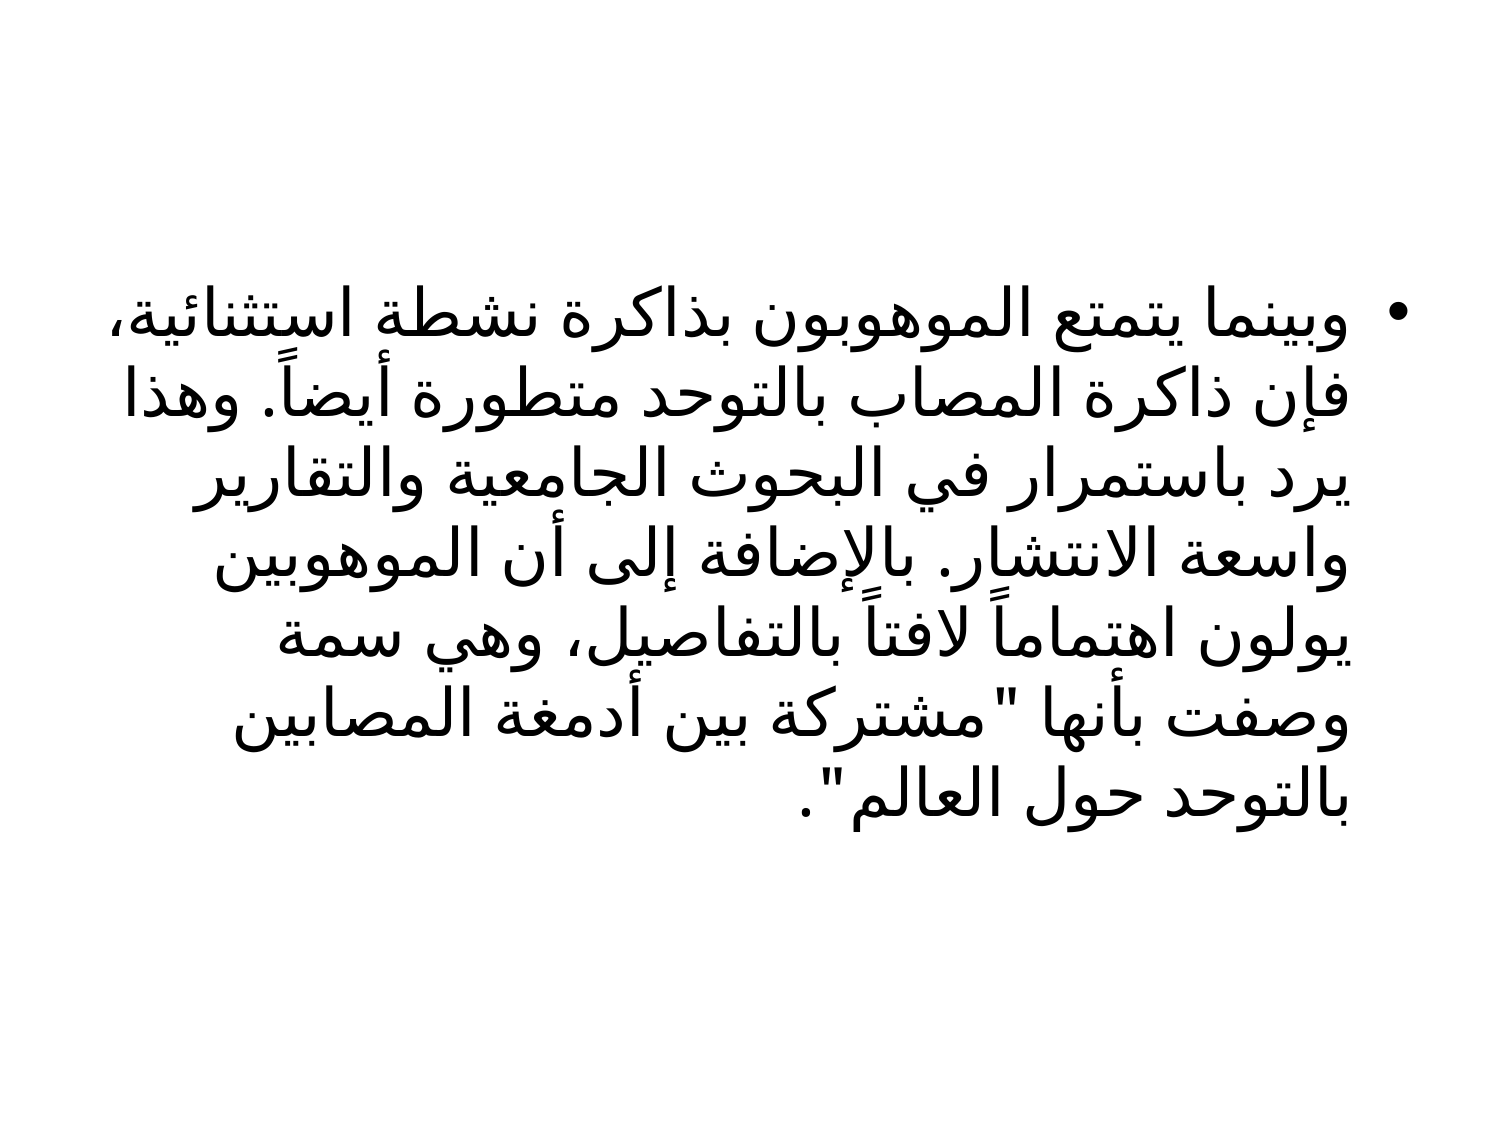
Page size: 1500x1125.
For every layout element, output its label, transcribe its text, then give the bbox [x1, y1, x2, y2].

list وبينما يتمتع الموهوبون بذاكرة نشطة استثنائية، فإن ذاكرة المصاب بالتوحد متطورة أيضاً. وهذا يرد باستمرار في البحوث الجامعية والتقارير واسعة الانتشار. بالإضافة إلى أن الموهوبين يولون اهتماماً لافتاً بالتفاصيل، وهي سمة وصفت بأنها "مشتركة بين أدمغة المصابين بالتوحد حول العالم". [75, 262, 1425, 1005]
